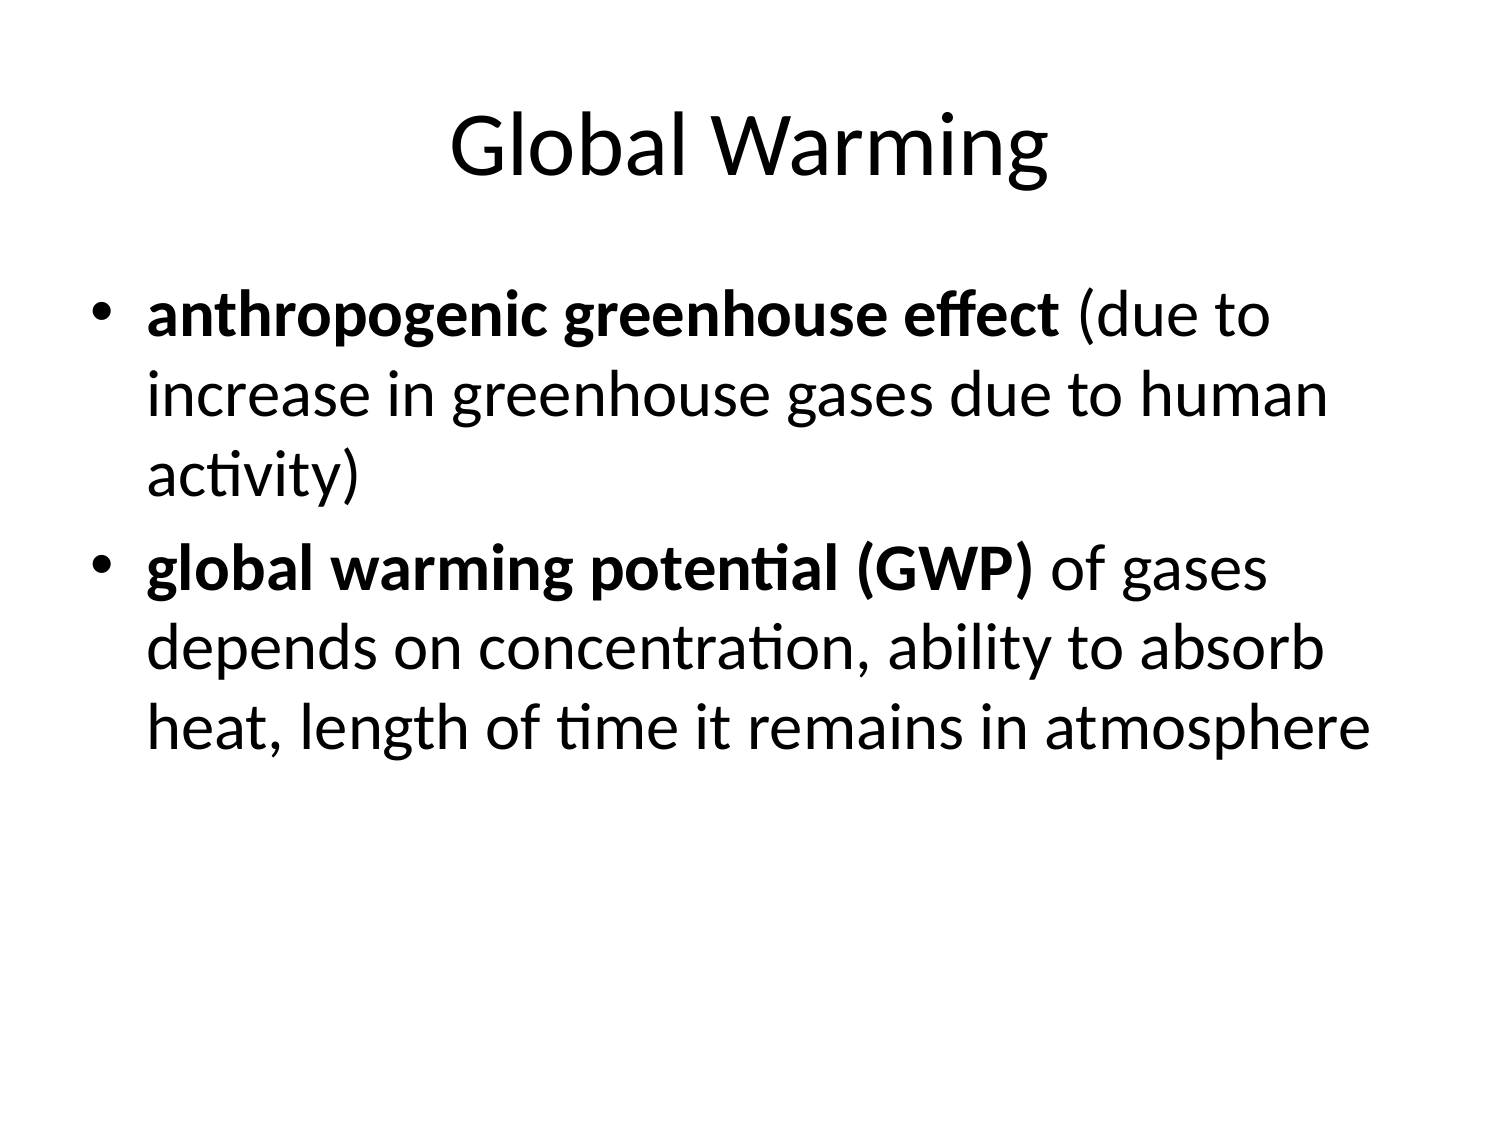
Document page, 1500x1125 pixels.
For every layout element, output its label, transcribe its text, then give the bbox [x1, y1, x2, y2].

list anthropogenic greenhouse effect (due to increase in greenhouse gases due to human activity) global warming potential (GWP) of gases depends on concentration, ability to absorb heat, length of time it remains in atmosphere [75, 262, 1425, 1005]
title Global Warming [75, 45, 1425, 233]
